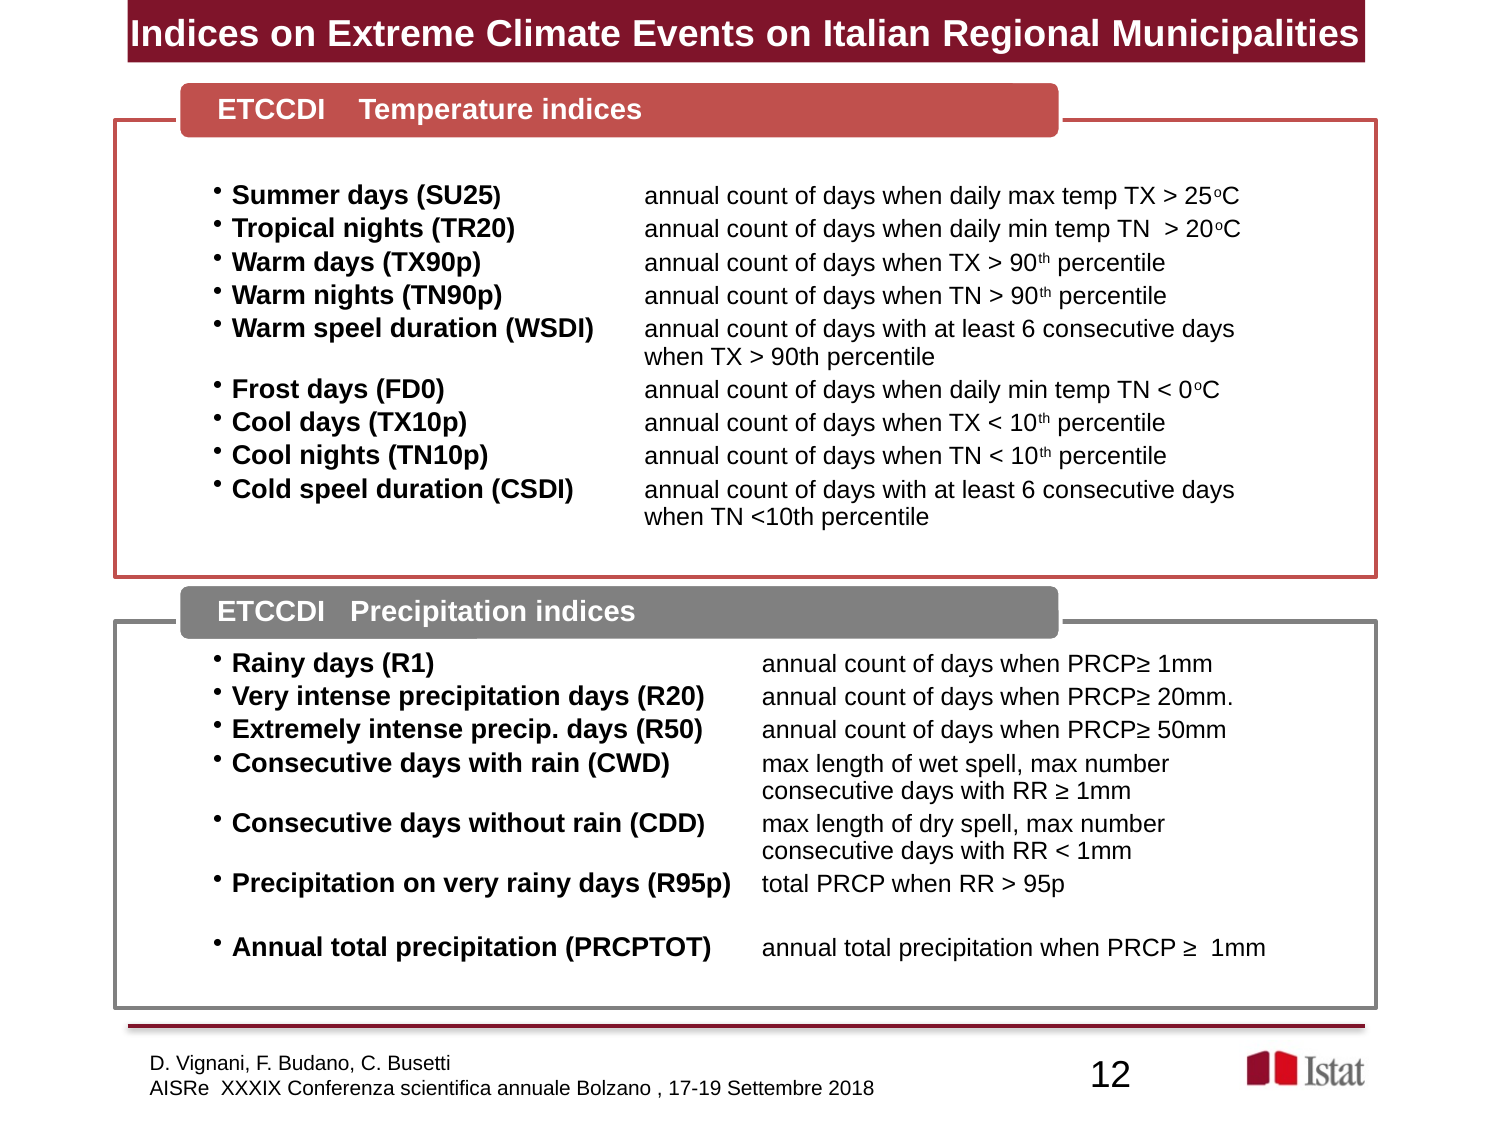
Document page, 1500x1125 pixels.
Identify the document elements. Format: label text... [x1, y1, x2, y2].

text_box Indices on Extreme Climate Events on Italian Regional Municipalities [115, 10, 1376, 68]
slide_number 12 [1074, 1042, 1425, 1103]
text_box D. Vignani, F. Budano, C. Busetti AISRe XXXIX Conferenza scientifica annuale Bolzano , 17-19 Settembre 2018 [134, 1042, 997, 1108]
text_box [114, 79, 1377, 1010]
